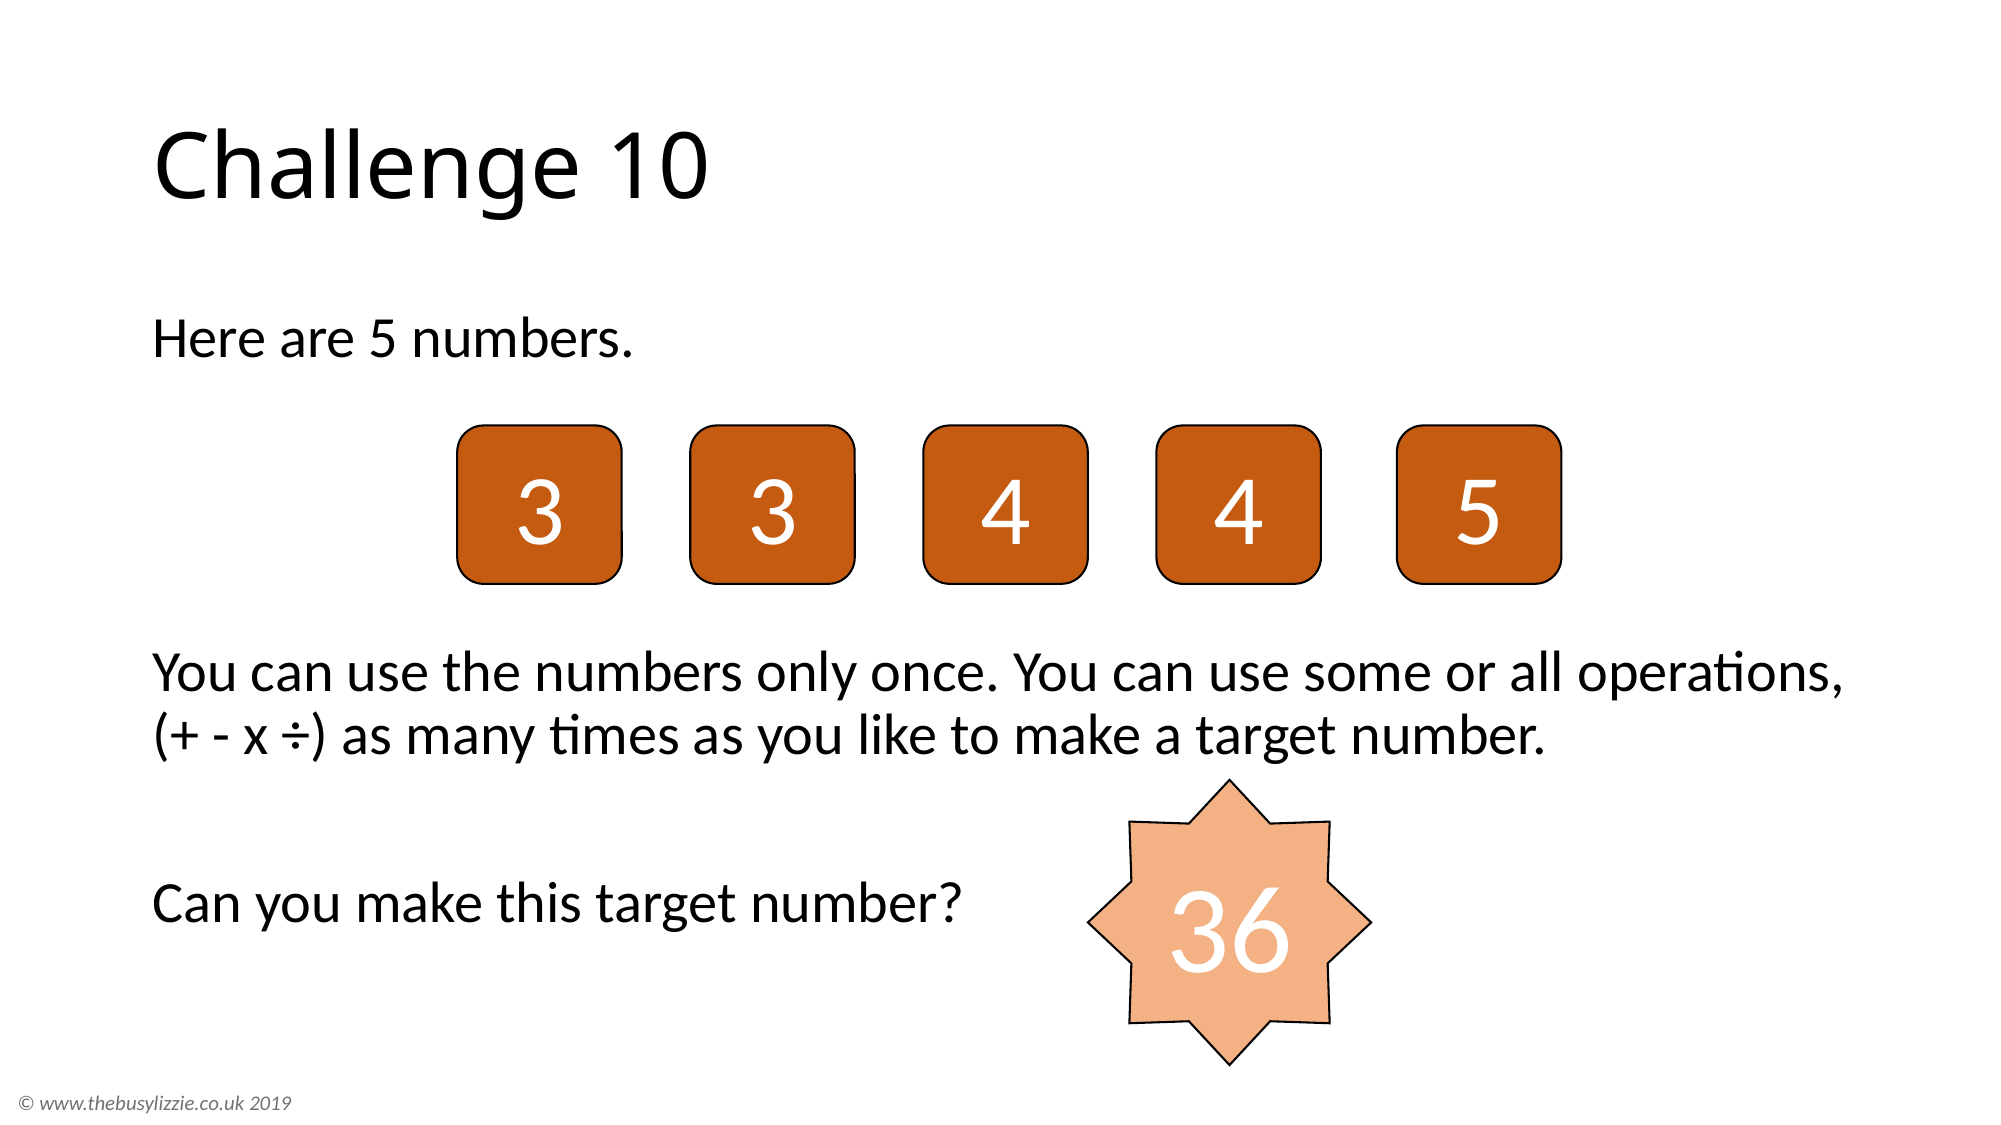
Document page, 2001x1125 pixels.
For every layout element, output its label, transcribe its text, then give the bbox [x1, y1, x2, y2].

list Here are 5 numbers. You can use the numbers only once. You can use some or all operations, (+ - x ÷) as many times as you like to make a target number. Can you make this target number? [137, 299, 1900, 1014]
text_box 4 [1155, 424, 1322, 585]
text_box 5 [1395, 424, 1563, 585]
text_box © www.thebusylizzie.co.uk 2019 [2, 1082, 311, 1122]
text_box 36 [1086, 778, 1373, 1067]
text_box 4 [922, 424, 1089, 585]
text_box 3 [689, 424, 856, 585]
title Challenge 10 [137, 59, 1863, 278]
text_box 3 [456, 424, 623, 585]
